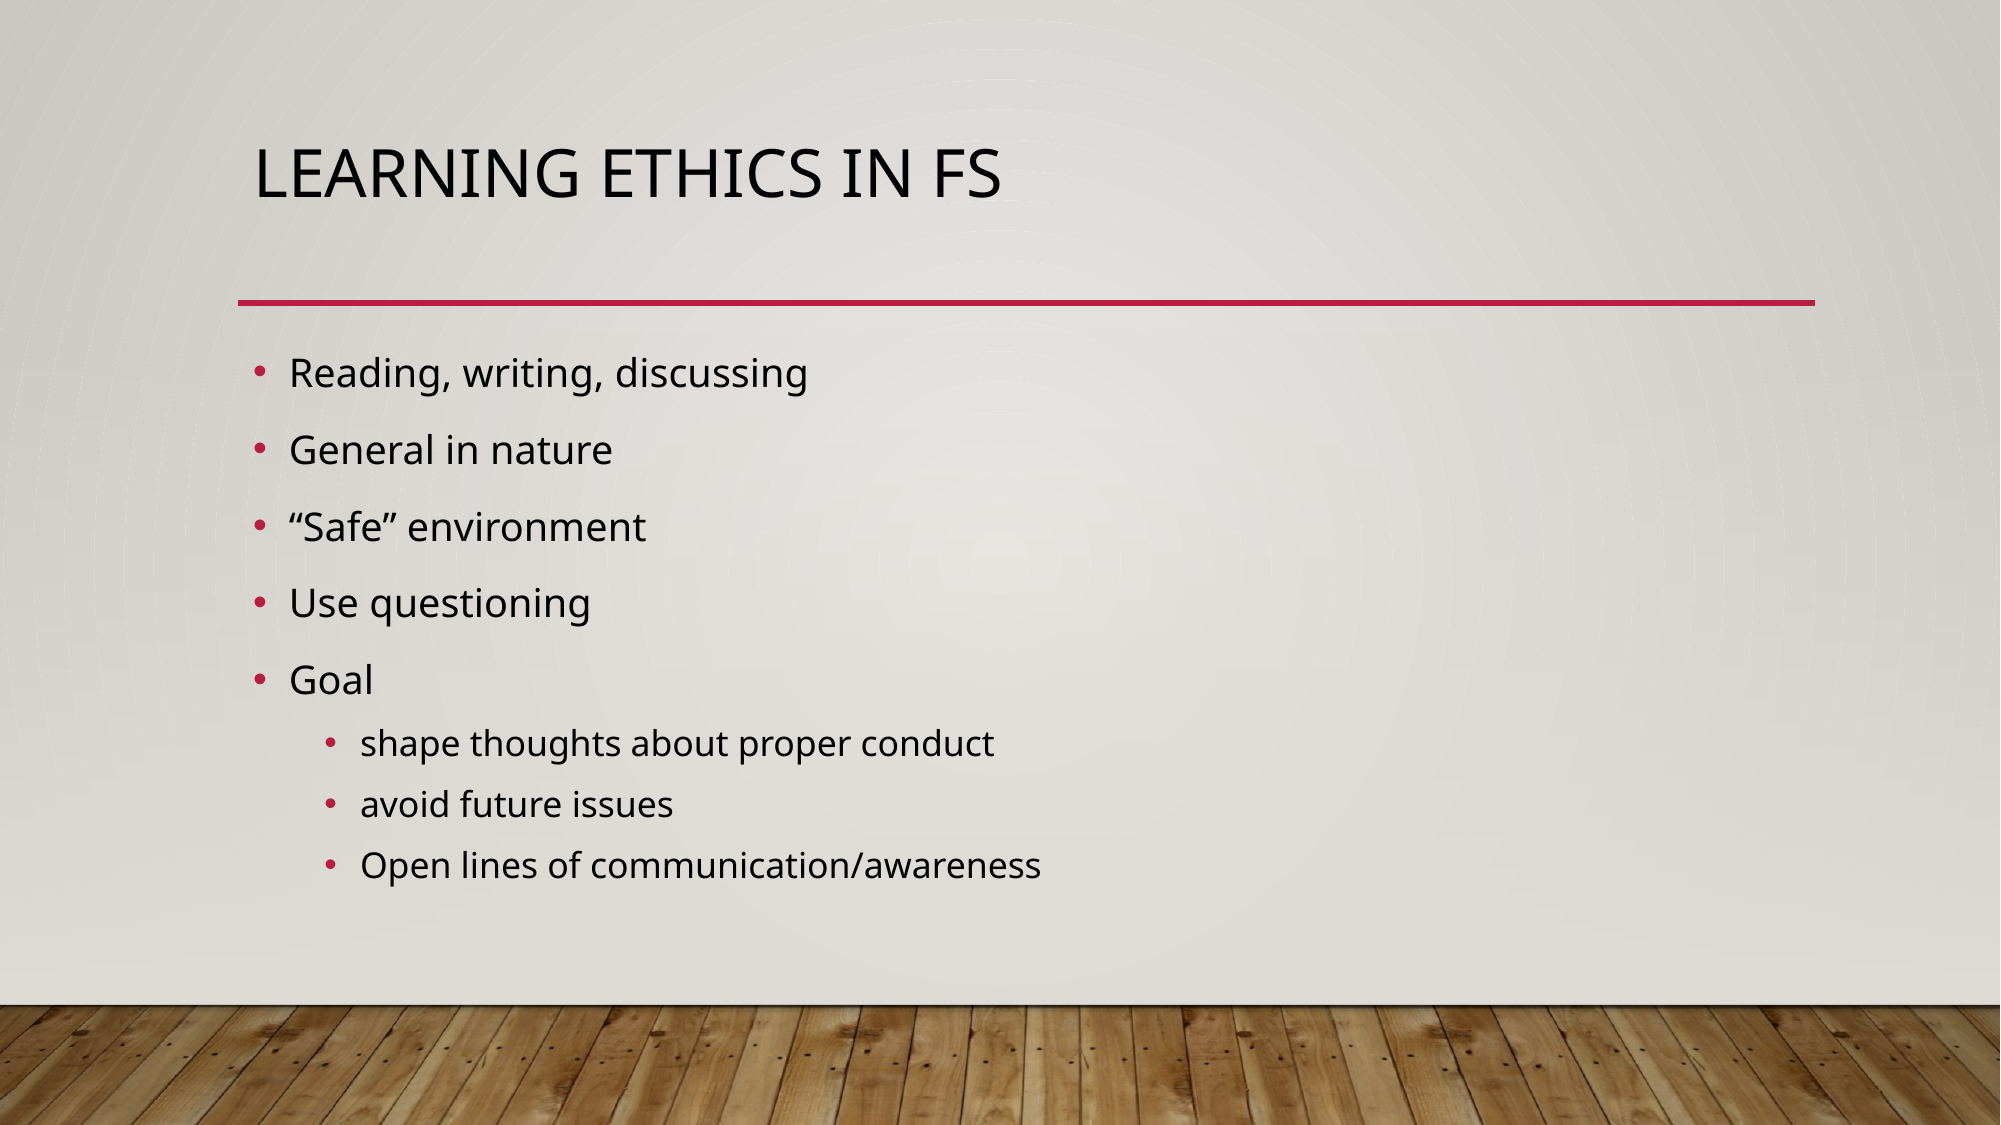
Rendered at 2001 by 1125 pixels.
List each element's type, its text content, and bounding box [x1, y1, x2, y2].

list Reading, writing, discussing General in nature “Safe” environment Use questioning Goal shape thoughts about proper conduct avoid future issues Open lines of communication/awareness [238, 330, 1814, 897]
picture [0, 1005, 2000, 1125]
title Learning Ethics in FS [238, 131, 1814, 305]
